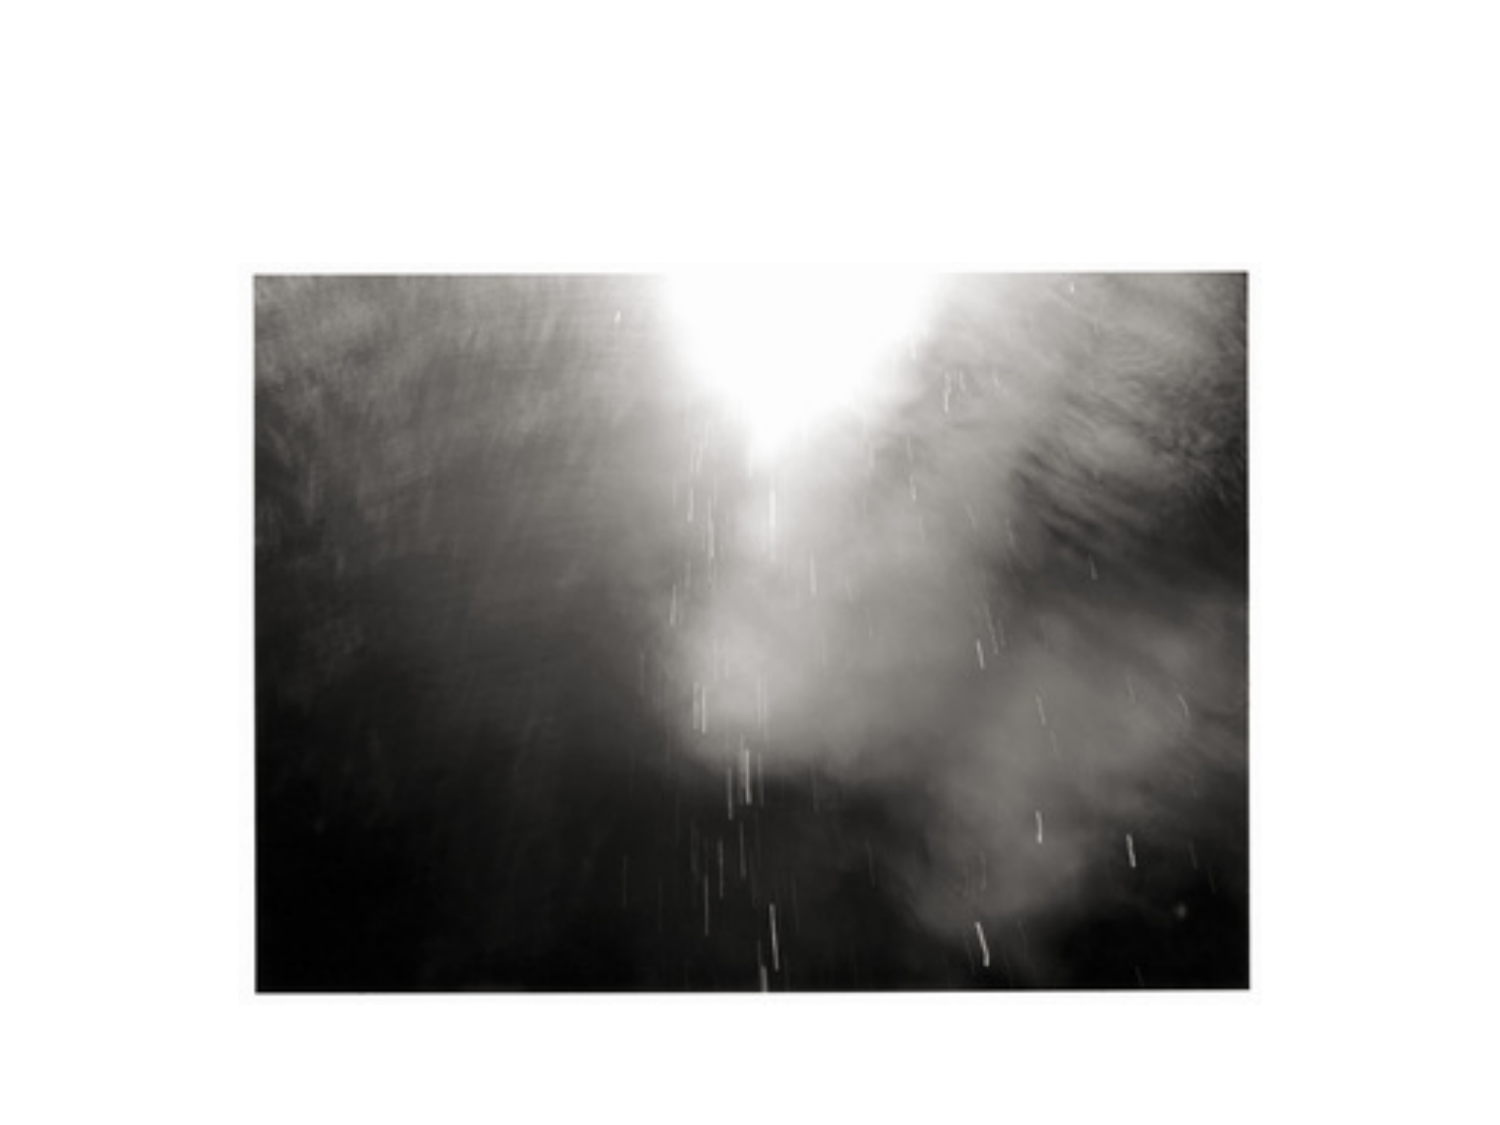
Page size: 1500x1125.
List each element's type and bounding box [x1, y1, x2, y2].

list [74, 262, 1426, 1006]
